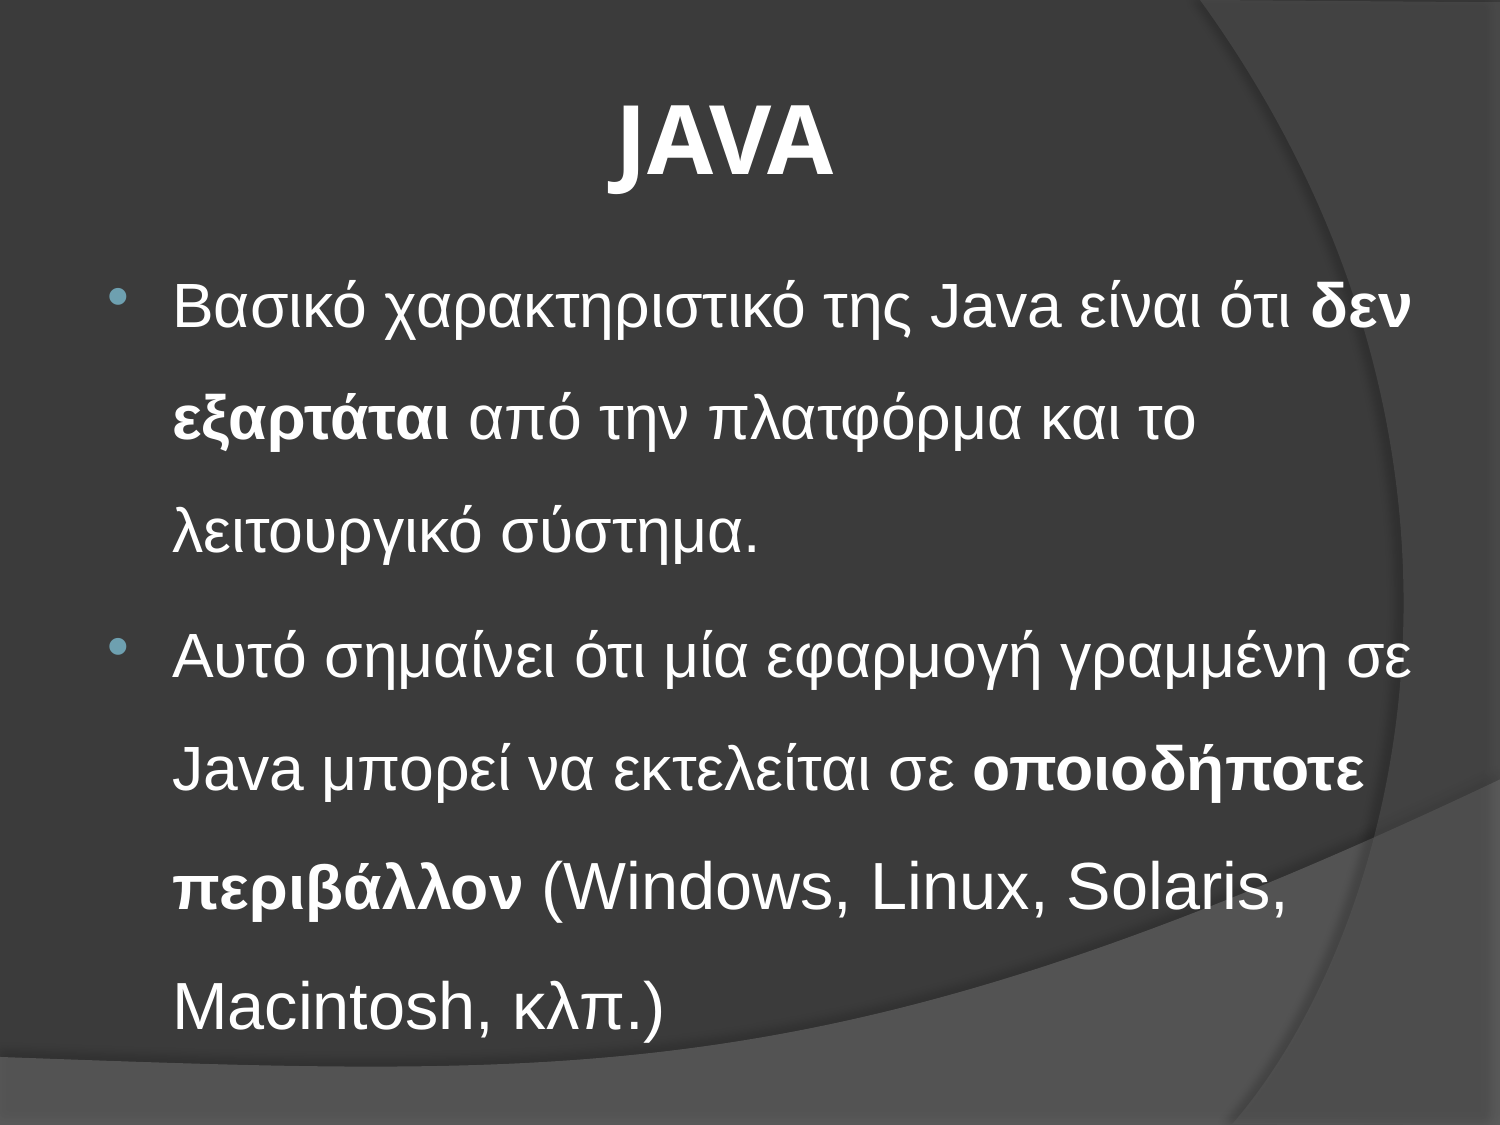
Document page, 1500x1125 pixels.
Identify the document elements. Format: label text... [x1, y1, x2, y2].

title JAVA [111, 42, 1338, 219]
list Βασικό χαρακτηριστικό της Java είναι ότι δεν εξαρτάται από την πλατφόρμα και το λειτουργικό σύστημα. Αυτό σημαίνει ότι μία εφαρμογή γραμμένη σε Java μπορεί να εκτελείται σε οποιοδήποτε περιβάλλον (Windows, Linux, Solaris, Macintosh, κλπ.) [88, 219, 1439, 1053]
